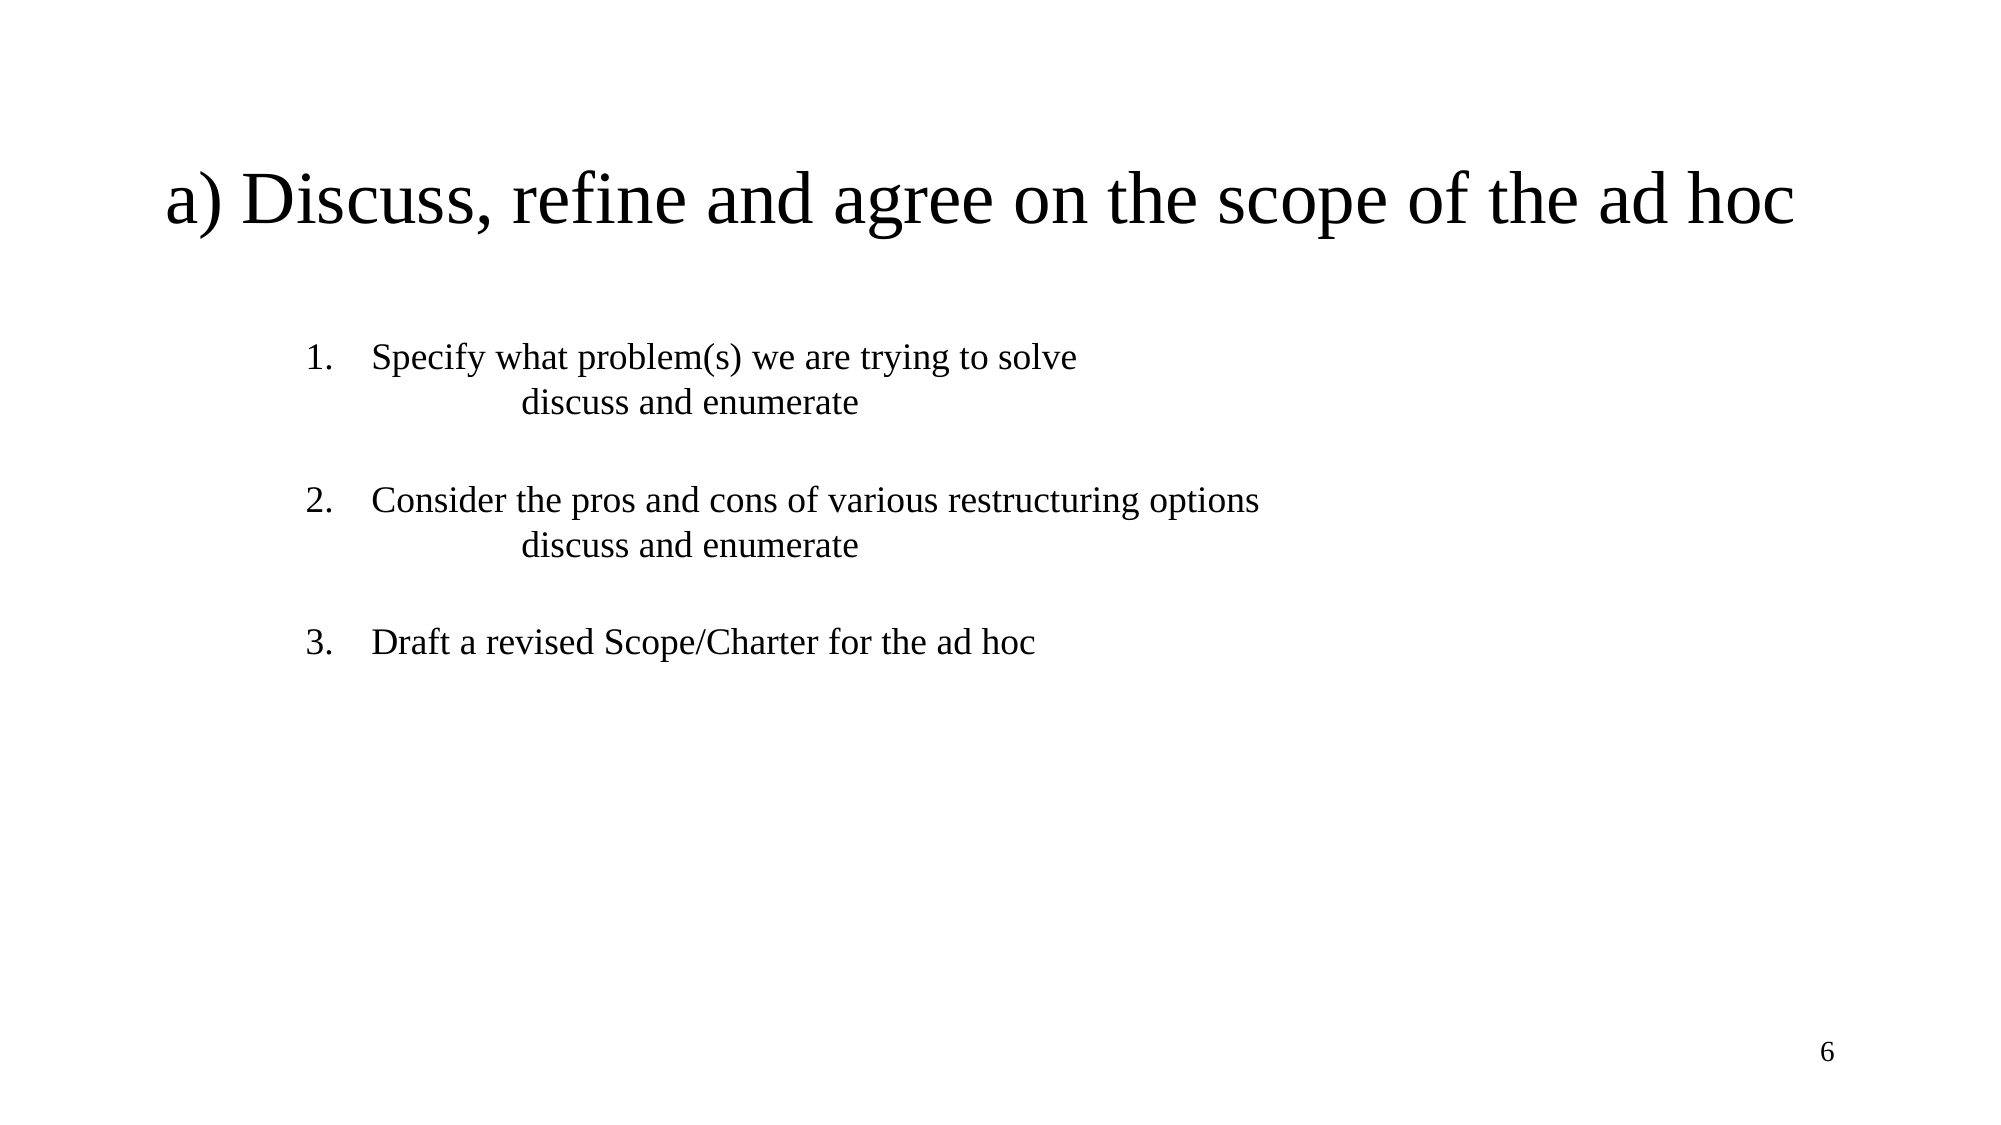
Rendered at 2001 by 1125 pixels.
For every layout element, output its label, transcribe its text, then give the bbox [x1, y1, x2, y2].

slide_number 6 [1433, 1024, 1851, 1101]
list Specify what problem(s) we are trying to solve discuss and enumerate Consider the pros and cons of various restructuring options discuss and enumerate Draft a revised Scope/Charter for the ad hoc [149, 324, 1851, 1001]
title a) Discuss, refine and agree on the scope of the ad hoc [149, 99, 1851, 288]
